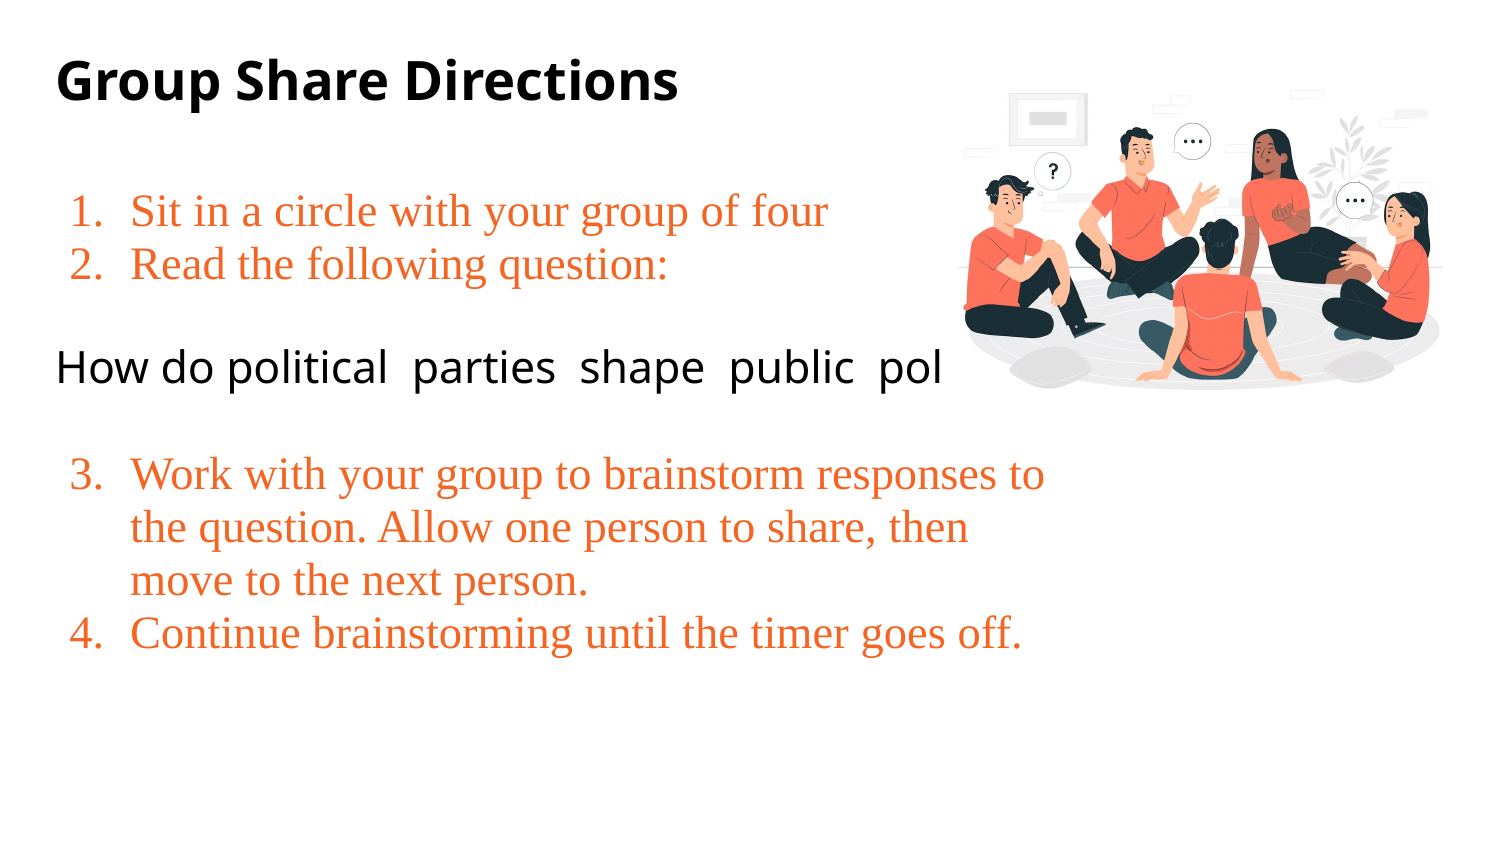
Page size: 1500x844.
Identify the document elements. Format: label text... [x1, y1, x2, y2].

text_box Group Share Directions [40, 27, 1078, 132]
picture [944, 65, 1456, 407]
text_box Sit in a circle with your group of four Read the following question: How do political parties shape public policy? Work with your group to brainstorm responses to the question. Allow one person to share, then move to the next person. Continue brainstorming until the timer goes off. [40, 169, 1078, 785]
